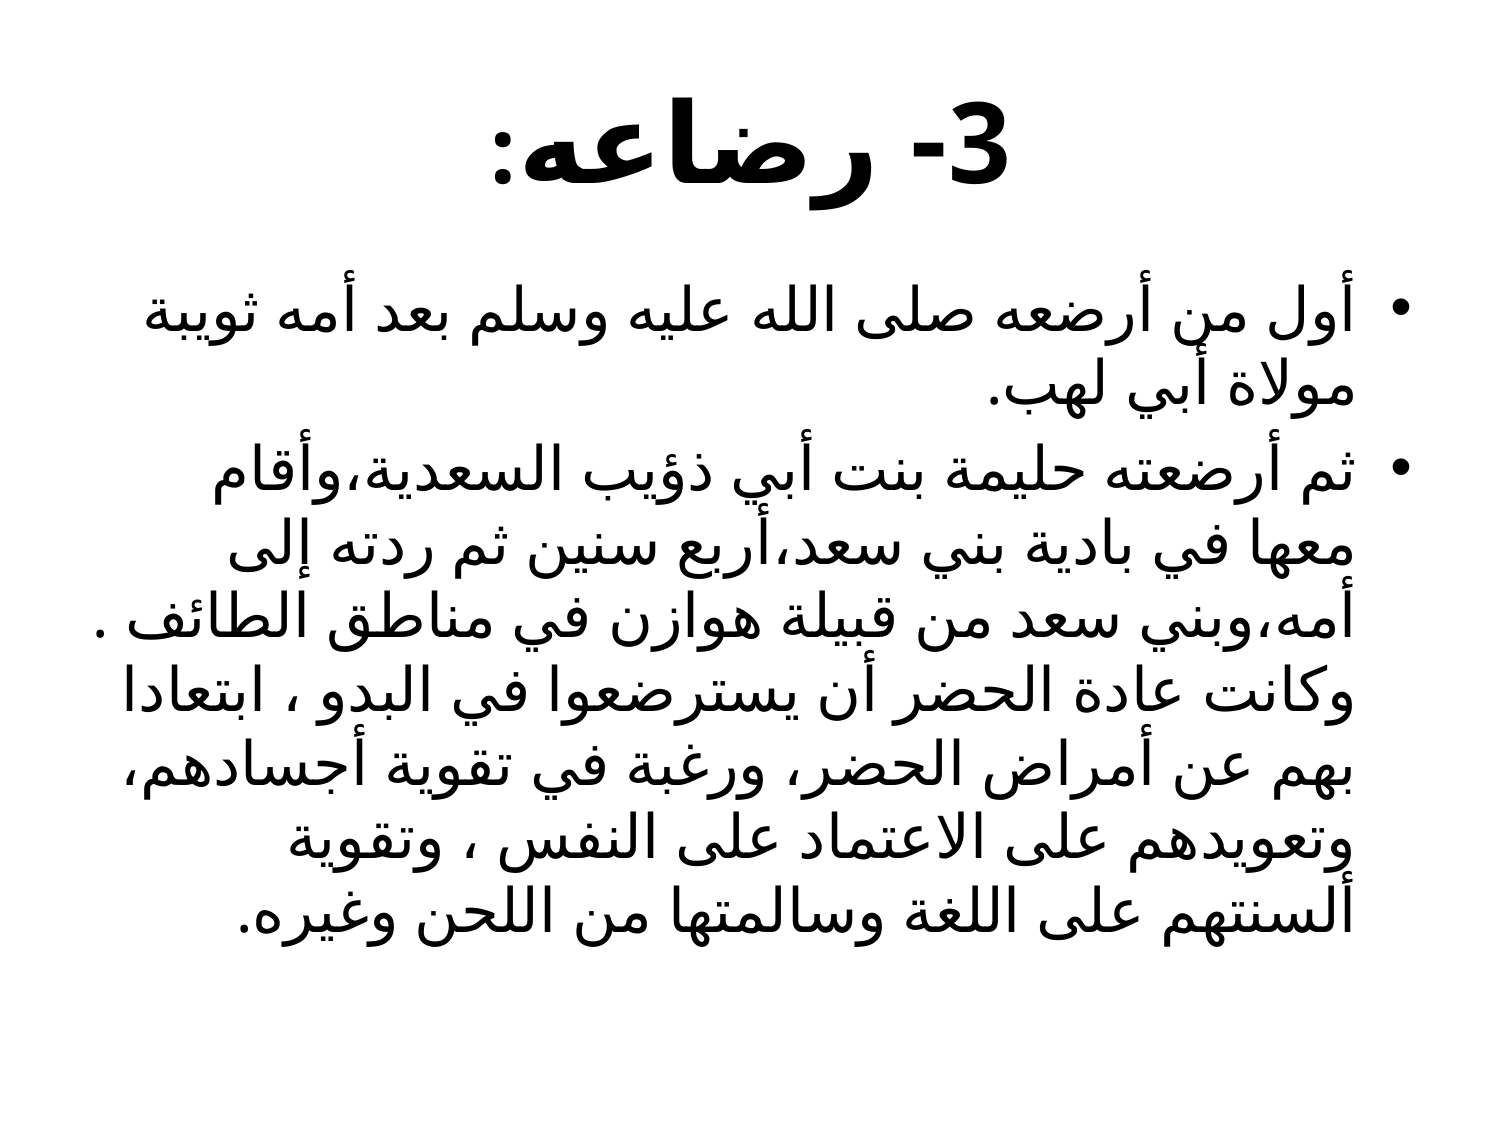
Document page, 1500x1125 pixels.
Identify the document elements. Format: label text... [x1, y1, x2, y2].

list أول من أرضعه صلى الله عليه وسلم بعد أمه ثويبة مولاة أبي لهب. ثم أرضعته حليمة بنت أبي ذؤيب السعدية،وأقام معها في بادية بني سعد،أربع سنين ثم ردته إلى أمه،وبني سعد من قبيلة هوازن في مناطق الطائف . وكانت عادة الحضر أن يسترضعوا في البدو ، ابتعادا بهم عن أمراض الحضر، ورغبة في تقوية أجسادهم، وتعويدهم على الاعتماد على النفس ، وتقوية ألسنتهم على اللغة وسالمتها من اللحن وغيره. [75, 262, 1425, 1005]
title 3- رضاعه: [75, 45, 1425, 233]
